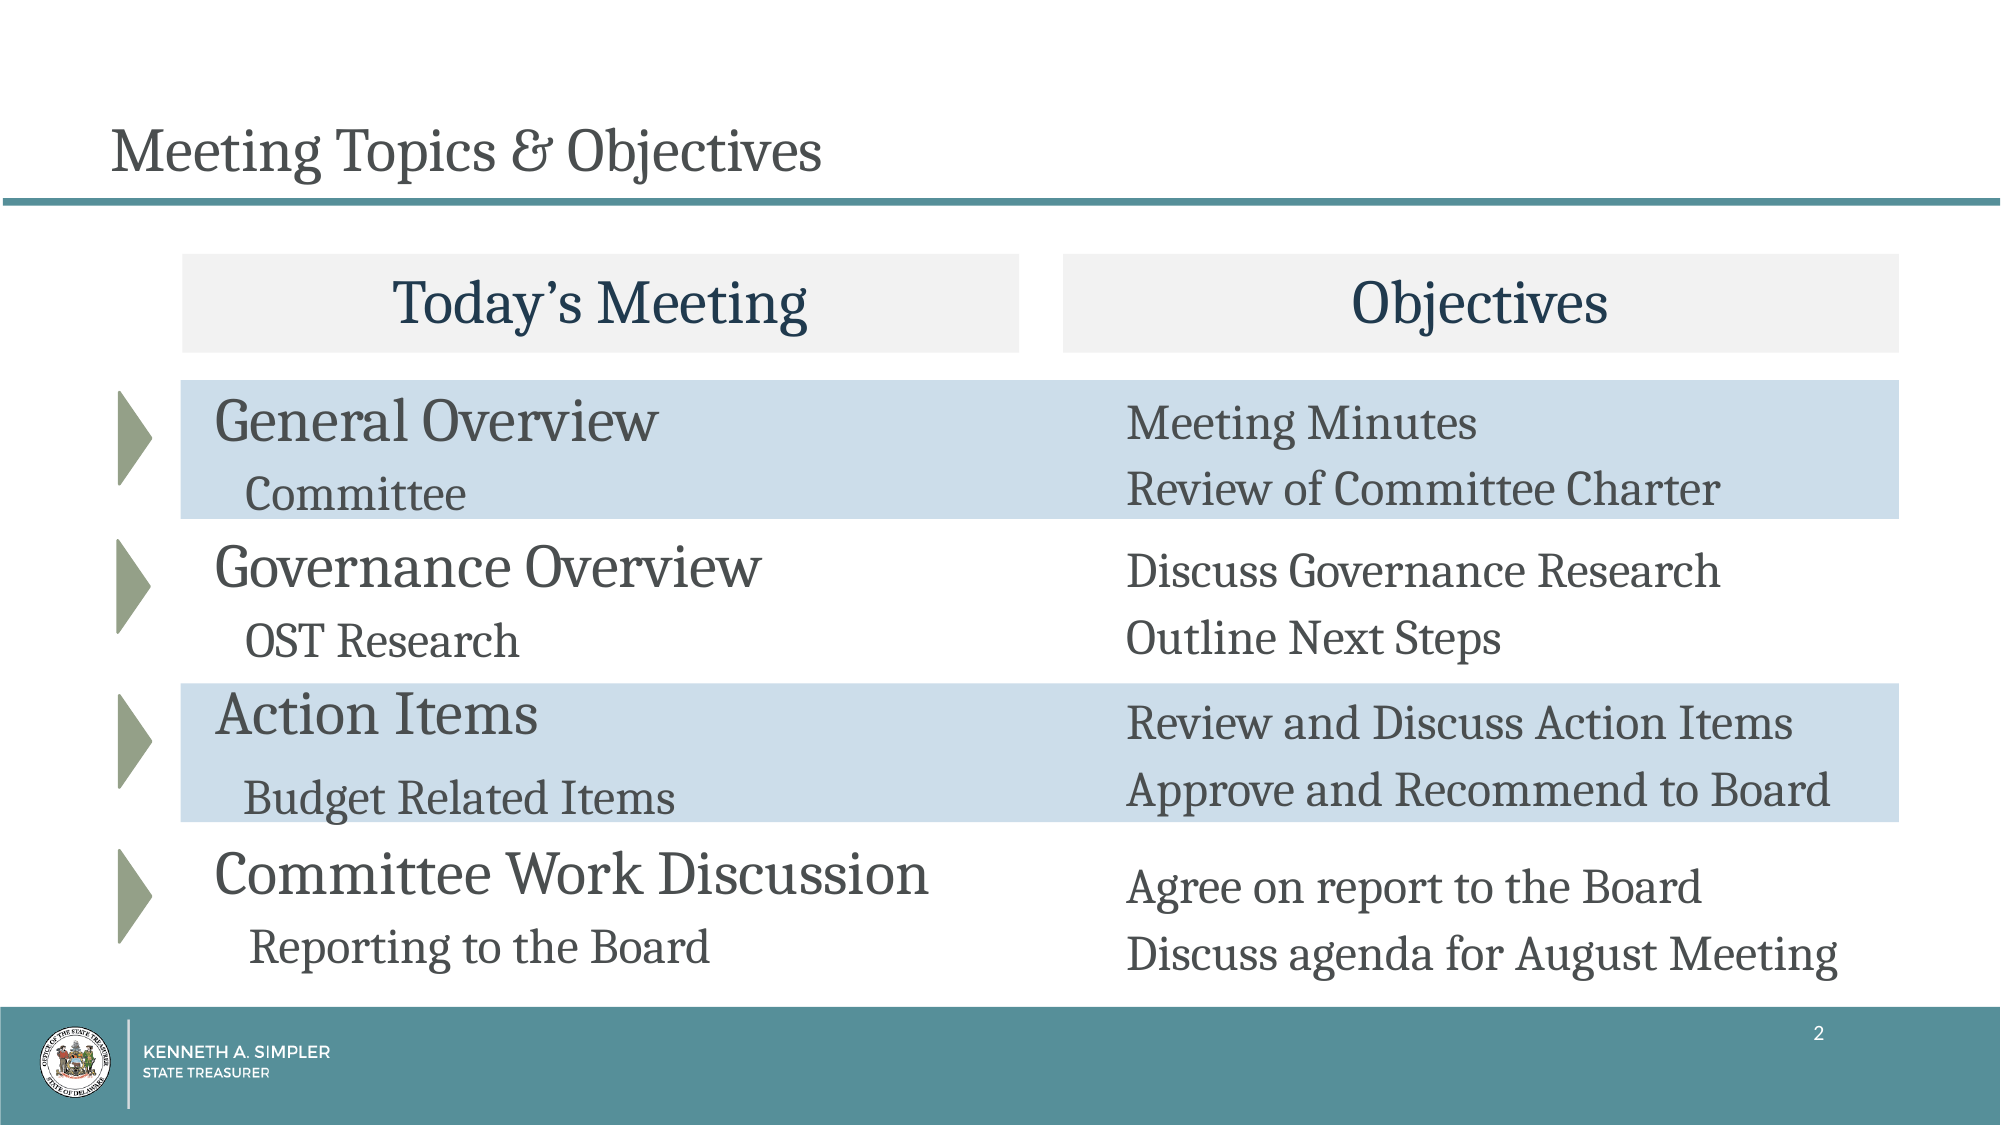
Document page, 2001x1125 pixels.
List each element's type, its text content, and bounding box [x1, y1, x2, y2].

text_box [1020, 682, 1900, 823]
text_box Today’s Meeting [181, 253, 1020, 354]
text_box Discuss Governance Research Outline Next Steps [1063, 537, 1899, 678]
text_box [179, 379, 1900, 520]
text_box Objectives [1062, 253, 1900, 354]
text_box Review and Discuss Action Items Approve and Recommend to Board [1063, 688, 1899, 824]
text_box [116, 539, 151, 634]
text_box General Overview Committee Governance Overview OST Research Action Items Budget Related Items Committee Work Discussion Reporting to the Board [182, 380, 1020, 981]
slide_number 2 [1620, 1006, 1840, 1057]
text_box Meeting Minutes Review of Committee Charter [1063, 388, 1899, 528]
picture [15, 998, 345, 1125]
text_box [117, 390, 153, 486]
text_box Meeting Topics & Objectives [95, 109, 1746, 197]
text_box Agree on report to the Board Discuss agenda for August Meeting [1063, 853, 1899, 989]
text_box [117, 848, 153, 944]
text_box [117, 694, 153, 789]
